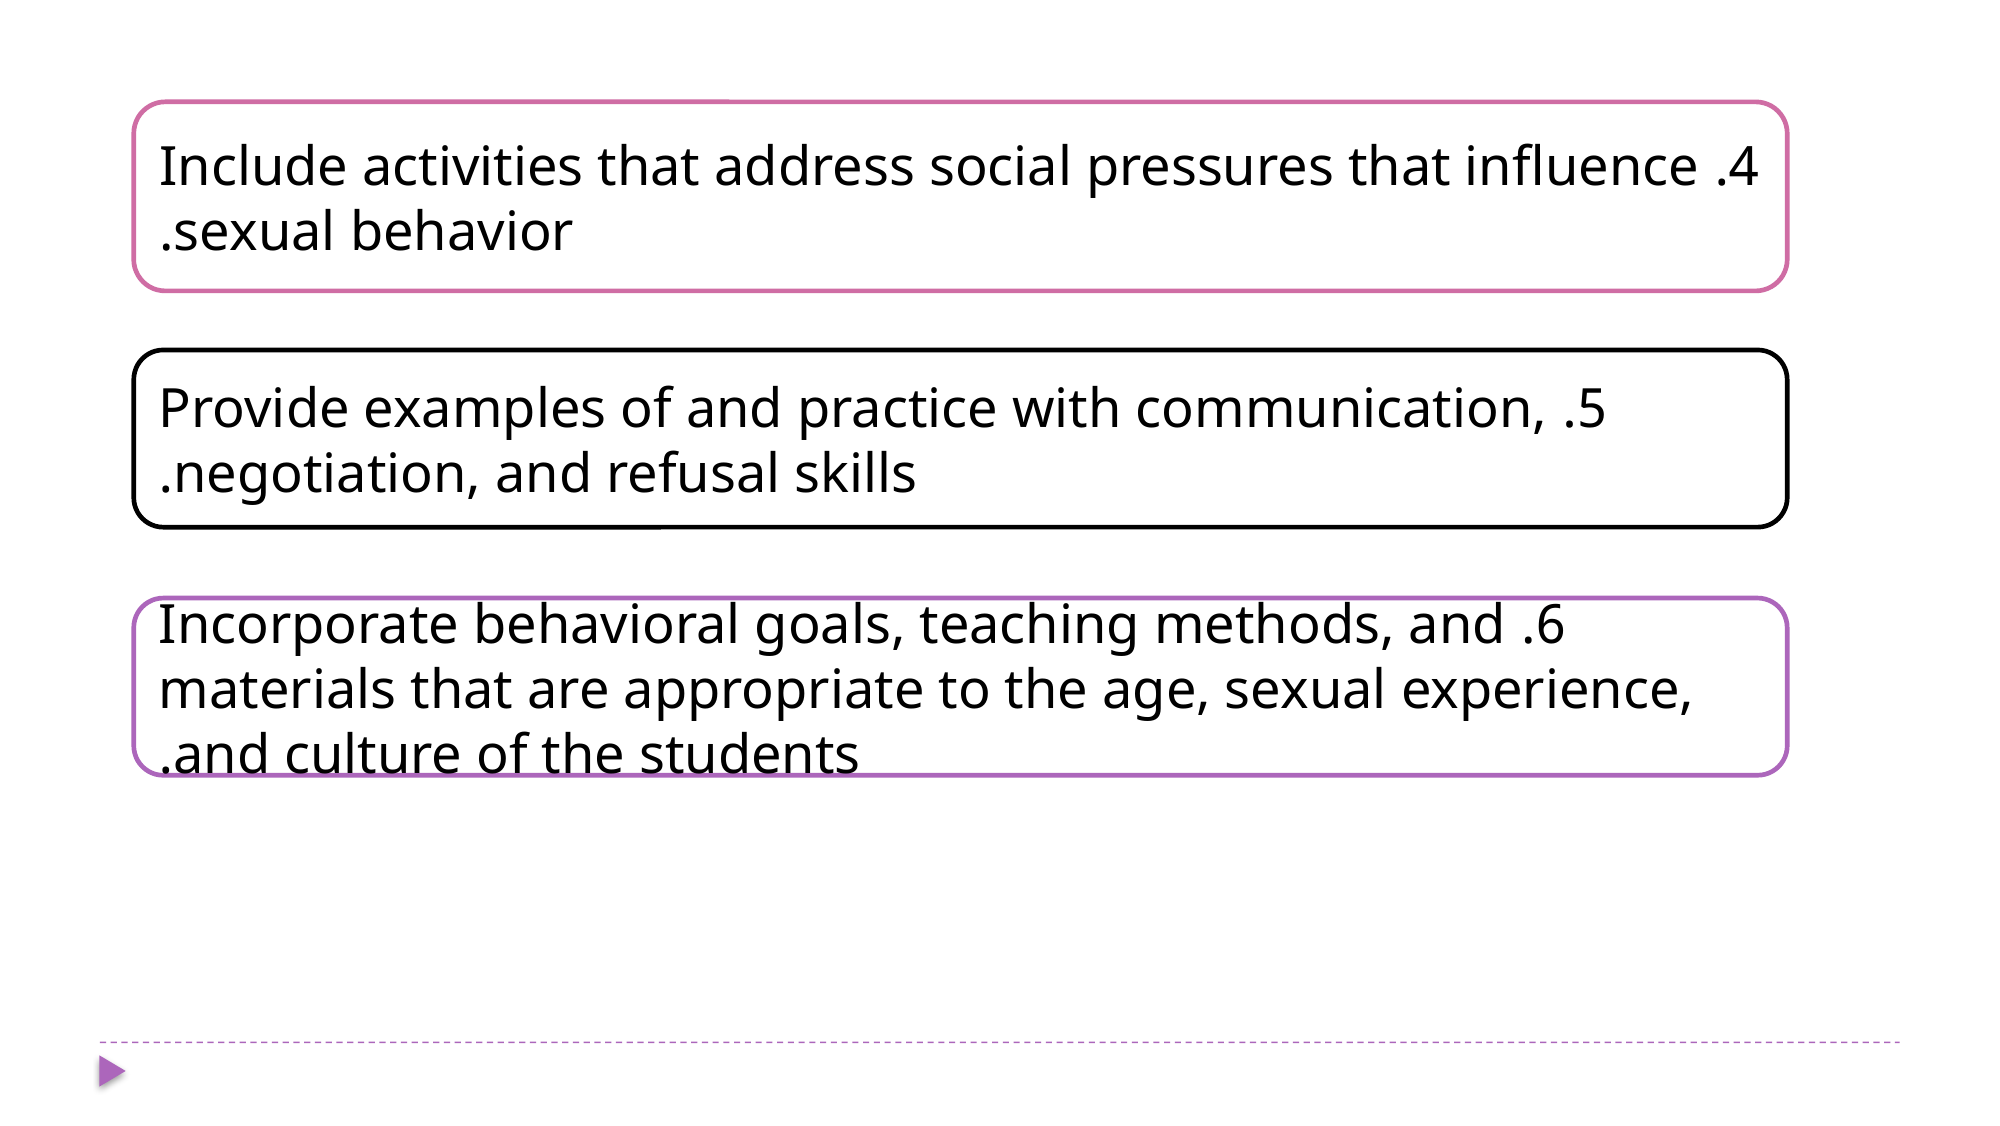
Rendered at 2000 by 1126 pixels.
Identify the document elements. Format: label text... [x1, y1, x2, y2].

list [0, 200, 1814, 1011]
text_box 5. Provide examples of and practice with communication, negotiation, and refusal skills. [132, 348, 1789, 529]
text_box 4. Include activities that address social pressures that influence sexual behavior. [132, 100, 1789, 293]
text_box 6. Incorporate behavioral goals, teaching methods, and materials that are appropriate to the age, sexual experience, and culture of the students. [132, 596, 1789, 777]
